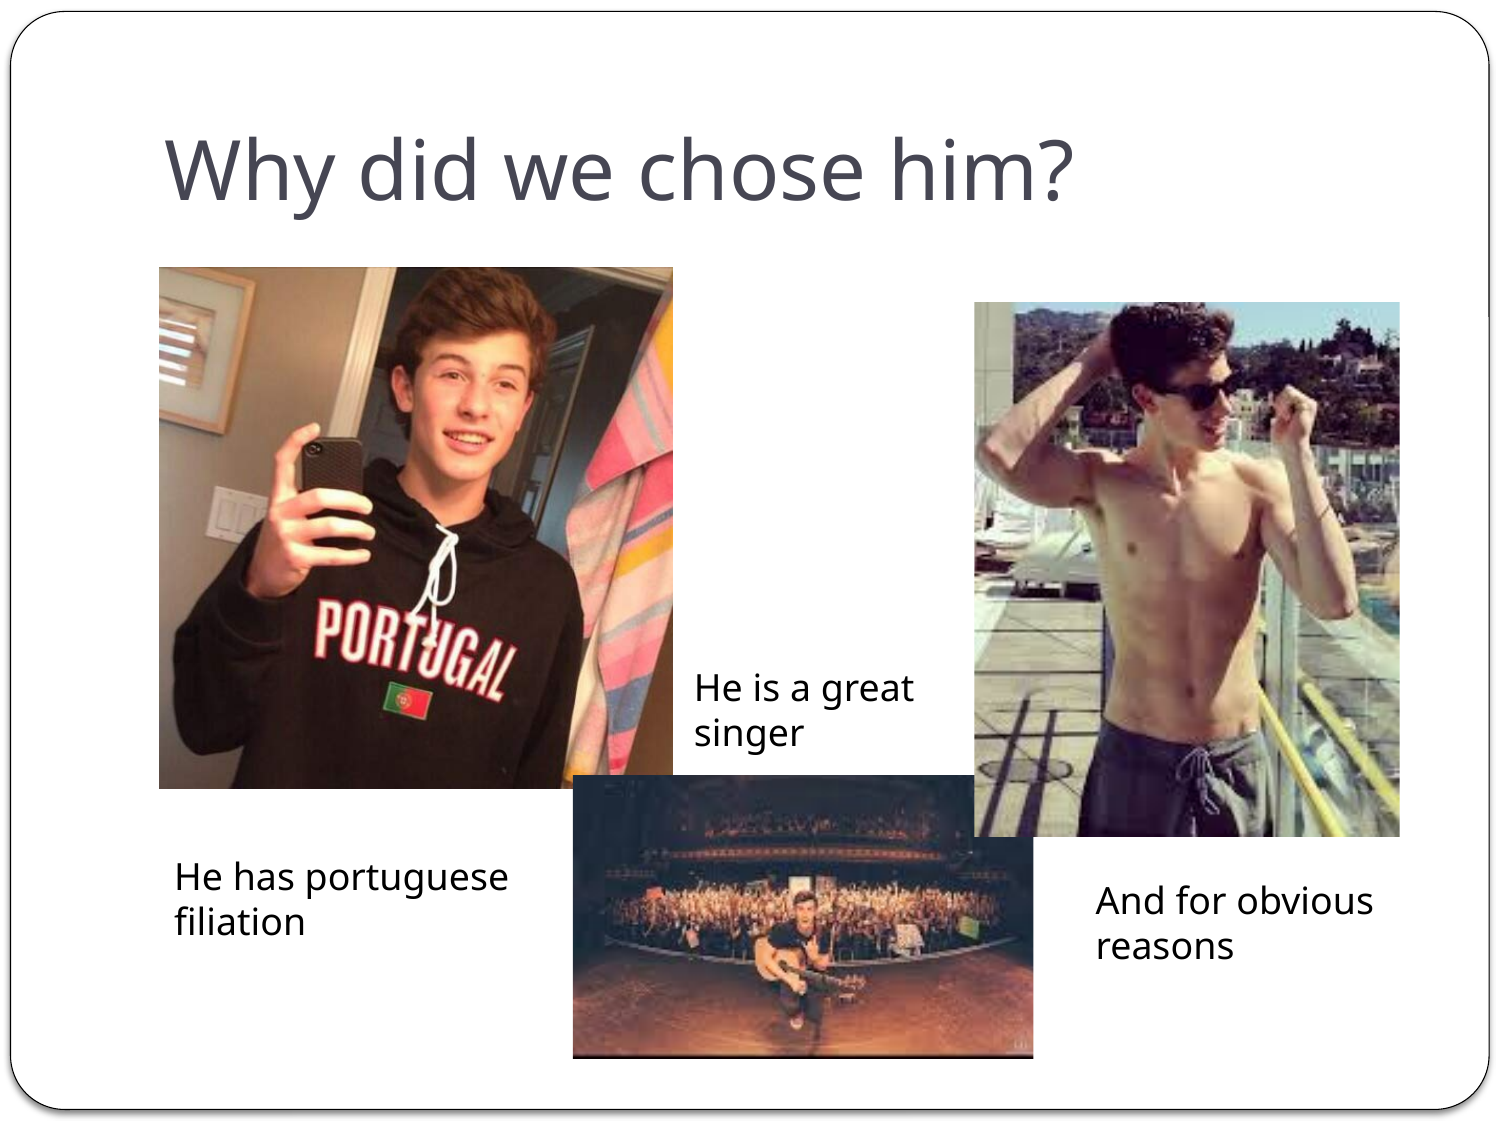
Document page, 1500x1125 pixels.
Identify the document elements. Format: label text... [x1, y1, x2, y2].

title Why did we chose him? [150, 45, 1425, 233]
text_box And for obvious reasons [1080, 869, 1412, 975]
picture [572, 302, 1400, 1059]
text_box He has portuguese filiation [159, 845, 526, 951]
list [159, 266, 673, 789]
text_box He is a great singer [679, 656, 968, 762]
